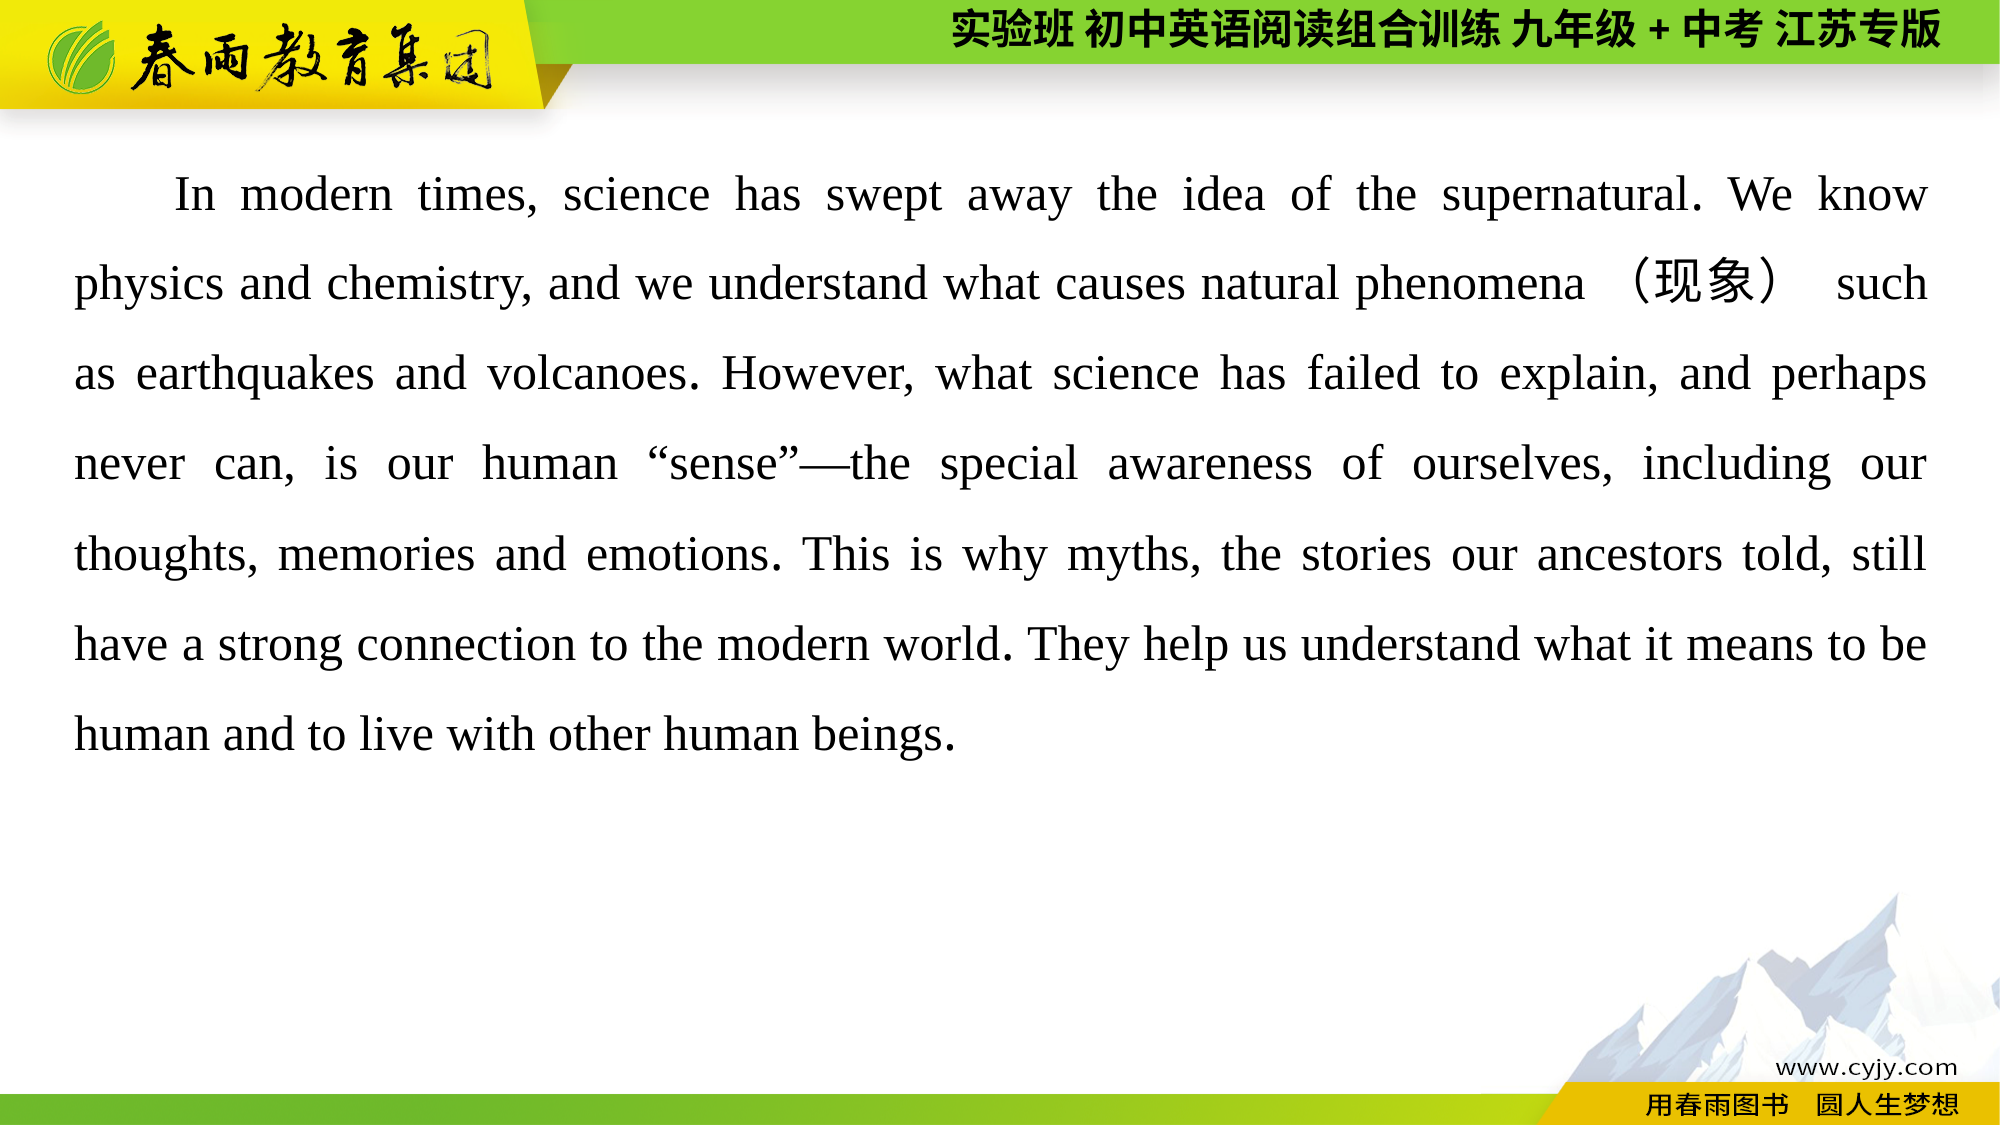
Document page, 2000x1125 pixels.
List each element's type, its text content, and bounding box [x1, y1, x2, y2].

picture [0, 0, 2000, 1125]
list In modern times, science has swept away the idea of the supernatural. We know physics and chemistry, and we understand what causes natural phenomena（现象） such as earthquakes and volcanoes. However, what science has failed to explain, and perhaps never can, is our human “sense”—the special awareness of ourselves, including our thoughts, memories and emotions. This is why myths, the stories our ancestors told, still have a strong connection to the modern world. They help us understand what it means to be human and to live with other human beings. [59, 122, 1944, 763]
